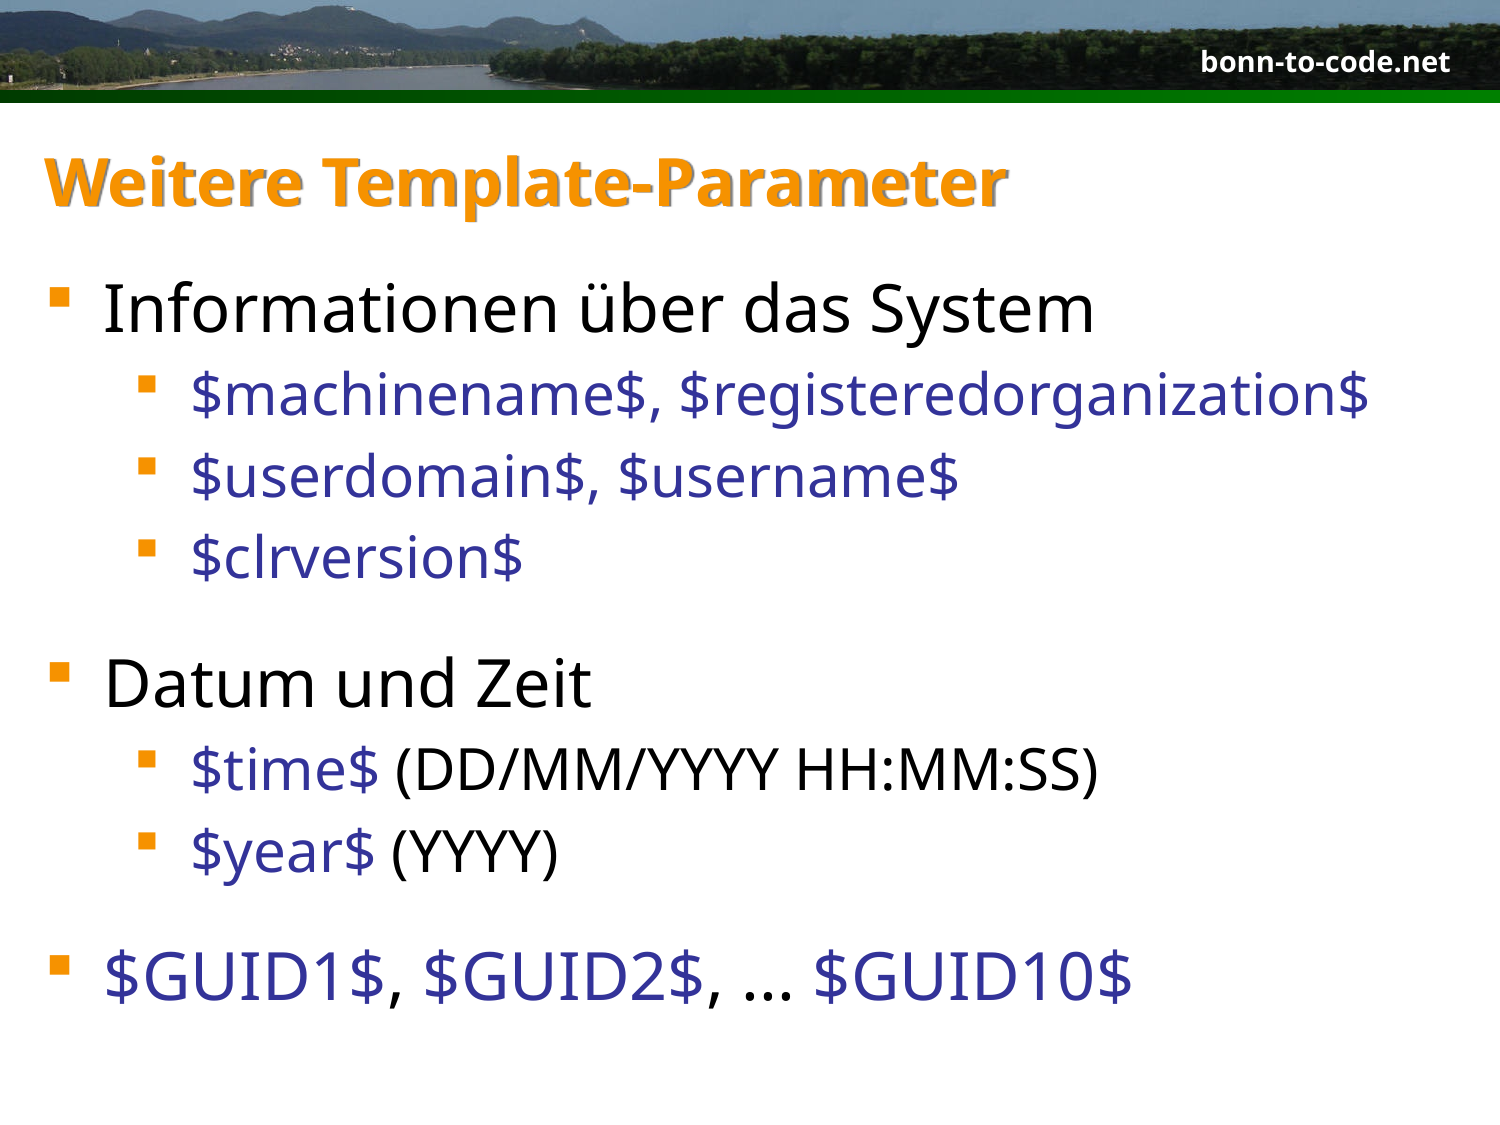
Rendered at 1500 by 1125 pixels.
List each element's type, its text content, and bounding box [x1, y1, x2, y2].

picture [0, 0, 1500, 90]
list Informationen über das System $machinename$, $registeredorganization$ $userdomain$, $username$ $clrversion$ Datum und Zeit $time$ (DD/MM/YYYY HH:MM:SS) $year$ (YYYY) $GUID1$, $GUID2$, ... $GUID10$ [29, 257, 1471, 1114]
title Weitere Template-Parameter [29, 101, 1471, 257]
